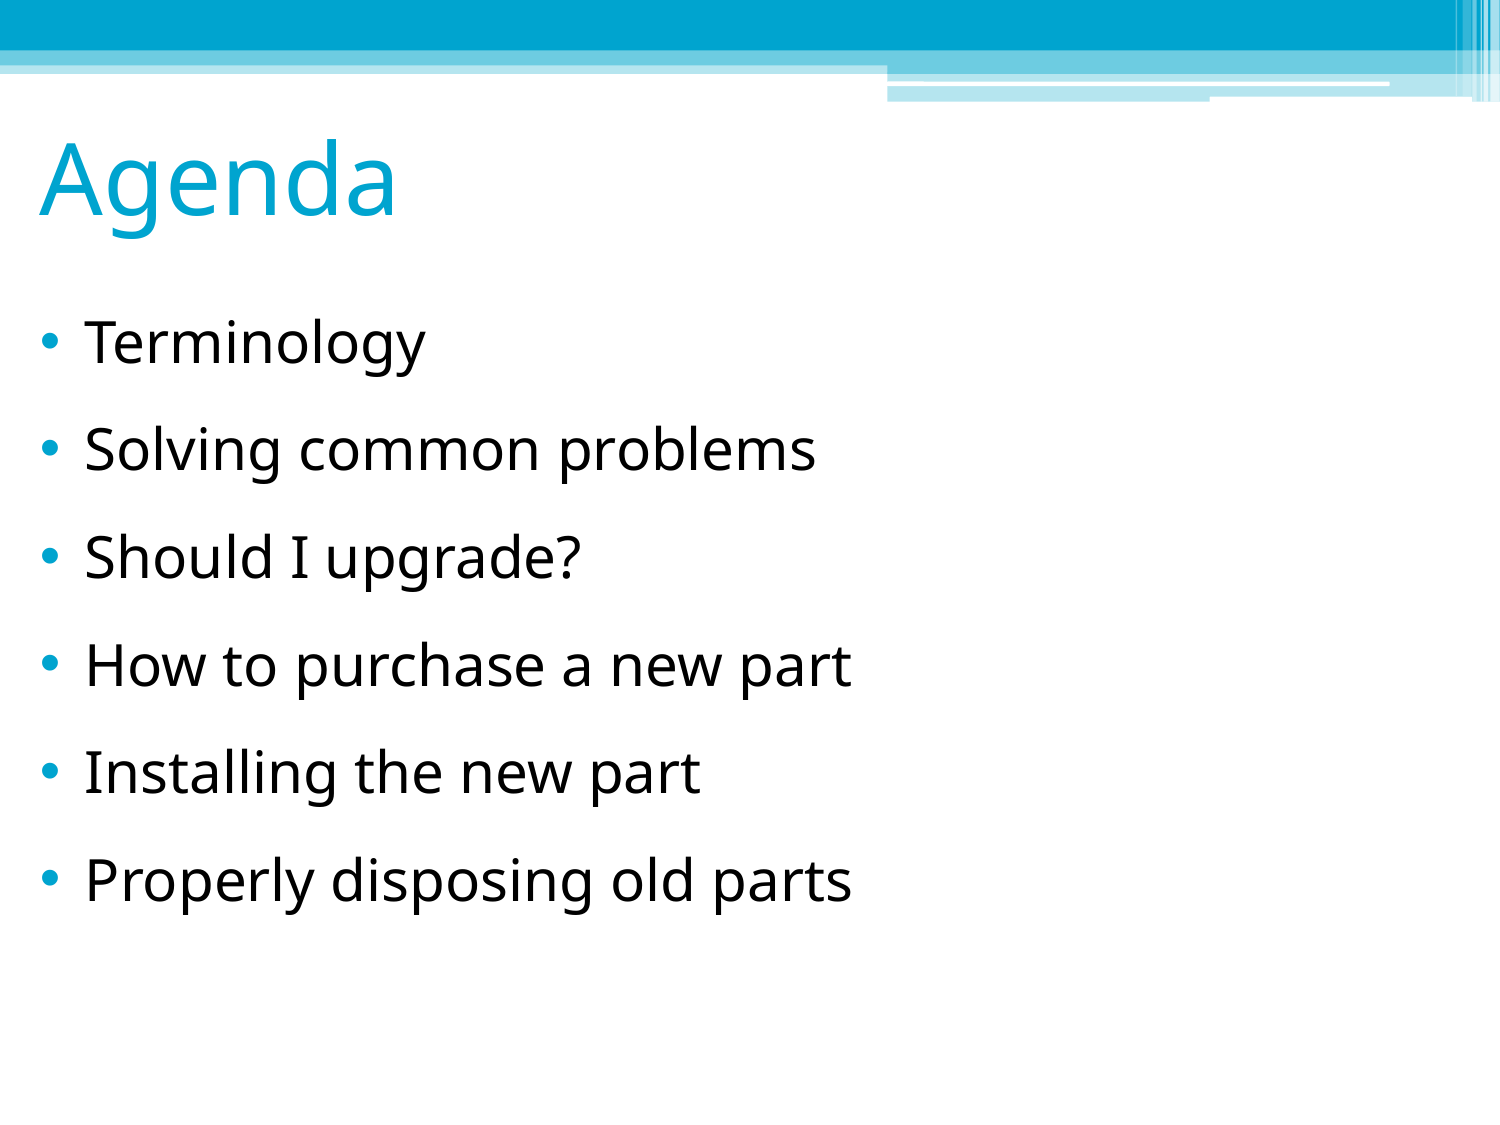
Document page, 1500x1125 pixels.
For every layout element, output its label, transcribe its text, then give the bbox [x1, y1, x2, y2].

list Terminology Solving common problems Should I upgrade? How to purchase a new part Installing the new part Properly disposing old parts [24, 262, 1413, 1050]
title Agenda [24, 87, 1375, 263]
